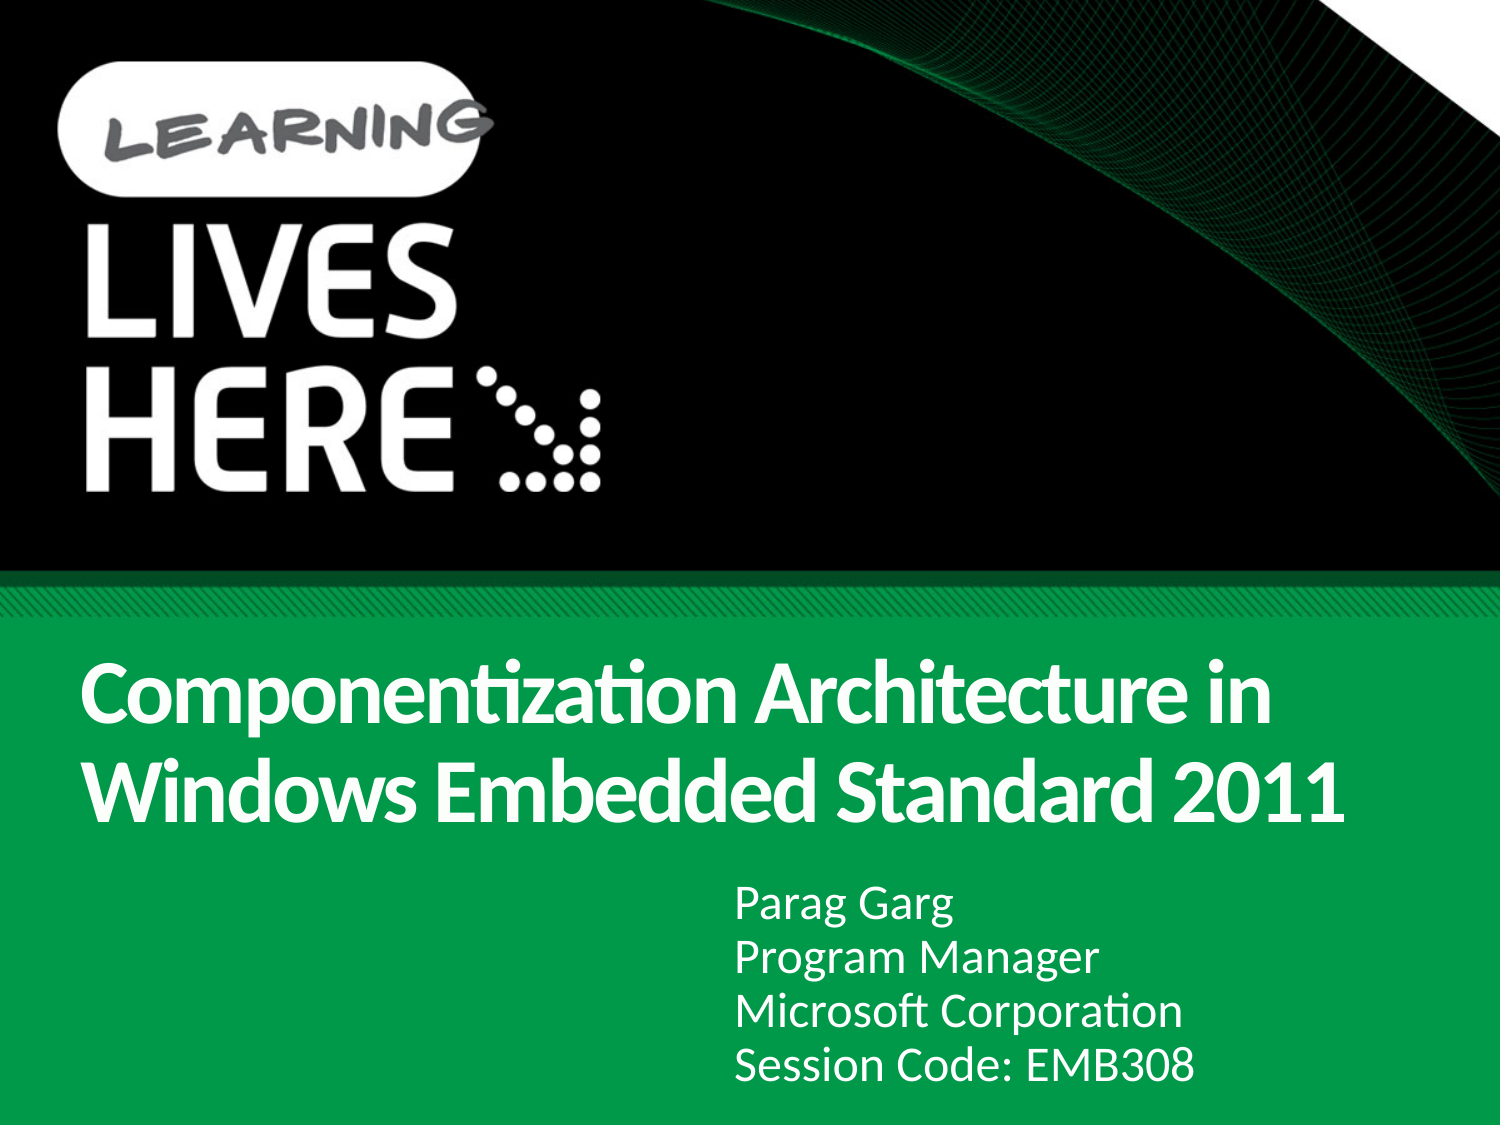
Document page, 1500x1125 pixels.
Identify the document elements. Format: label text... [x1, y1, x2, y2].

picture [0, 0, 1500, 1125]
subtitle Parag Garg Program Manager Microsoft Corporation Session Code: EMB308 [734, 876, 1360, 952]
title Componentization Architecture in Windows Embedded Standard 2011 [80, 644, 1380, 864]
